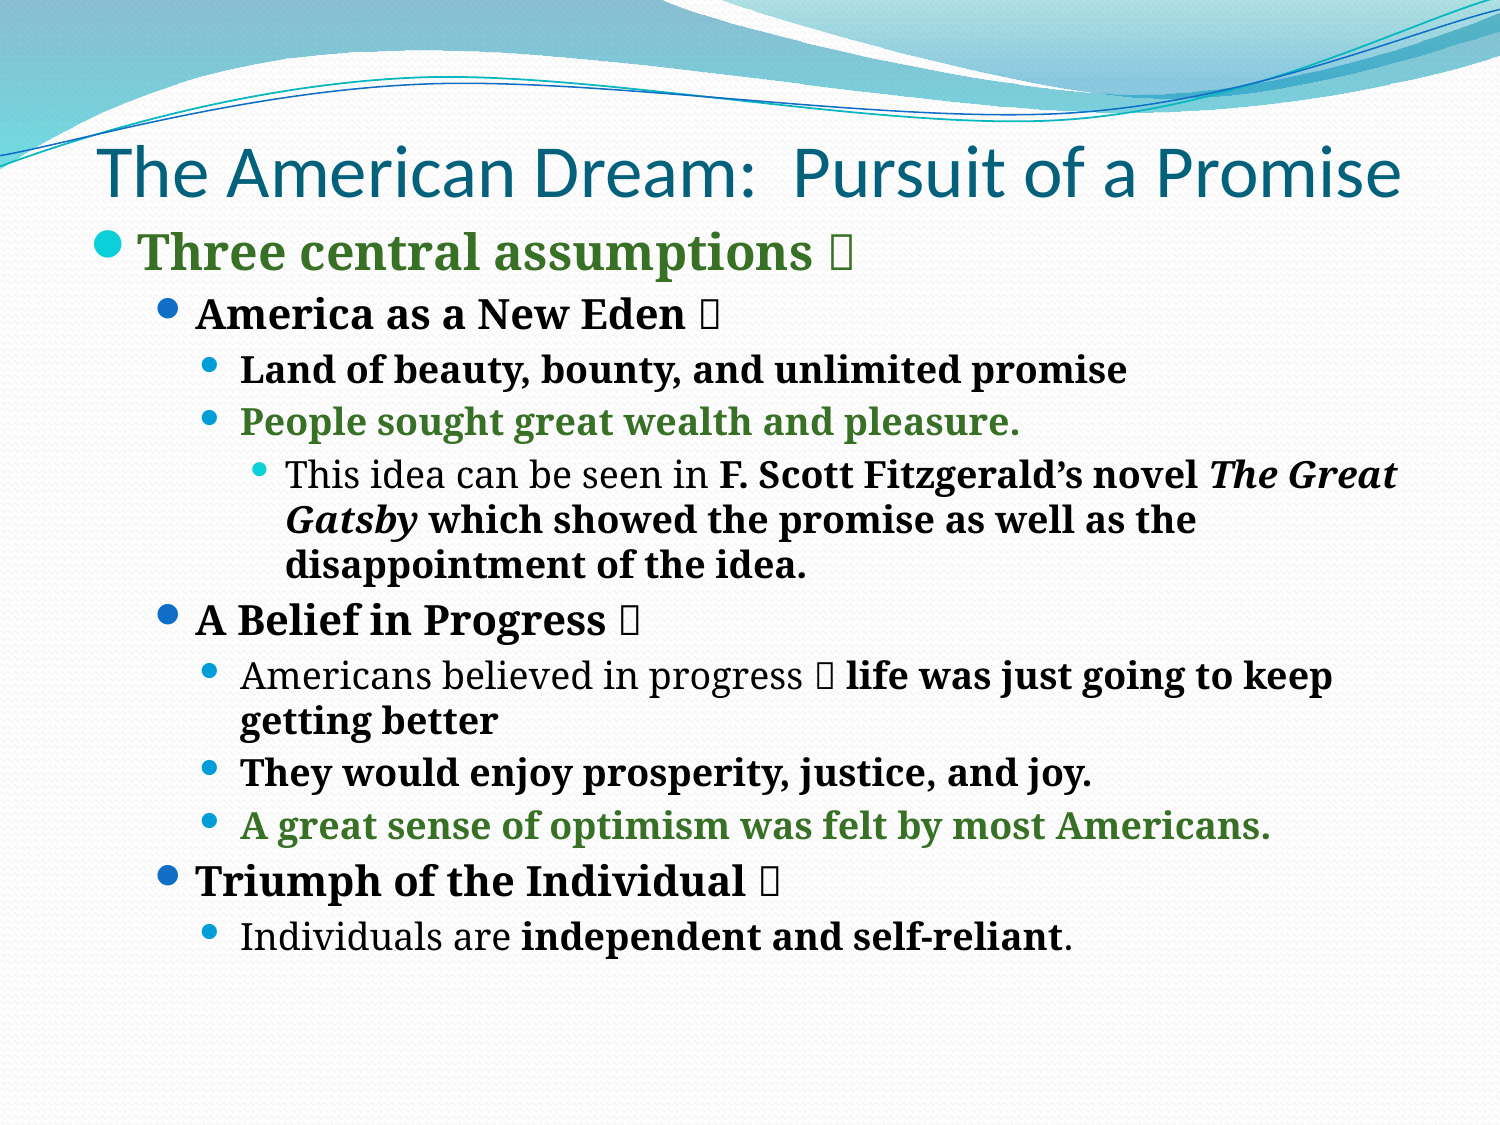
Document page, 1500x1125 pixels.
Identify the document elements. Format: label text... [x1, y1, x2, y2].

title The American Dream: Pursuit of a Promise [74, 115, 1426, 212]
list Three central assumptions  America as a New Eden  Land of beauty, bounty, and unlimited promise People sought great wealth and pleasure. This idea can be seen in F. Scott Fitzgerald’s novel The Great Gatsby which showed the promise as well as the disappointment of the idea. A Belief in Progress  Americans believed in progress  life was just going to keep getting better They would enjoy prosperity, justice, and joy. A great sense of optimism was felt by most Americans. Triumph of the Individual  Individuals are independent and self-reliant. [74, 212, 1426, 1038]
